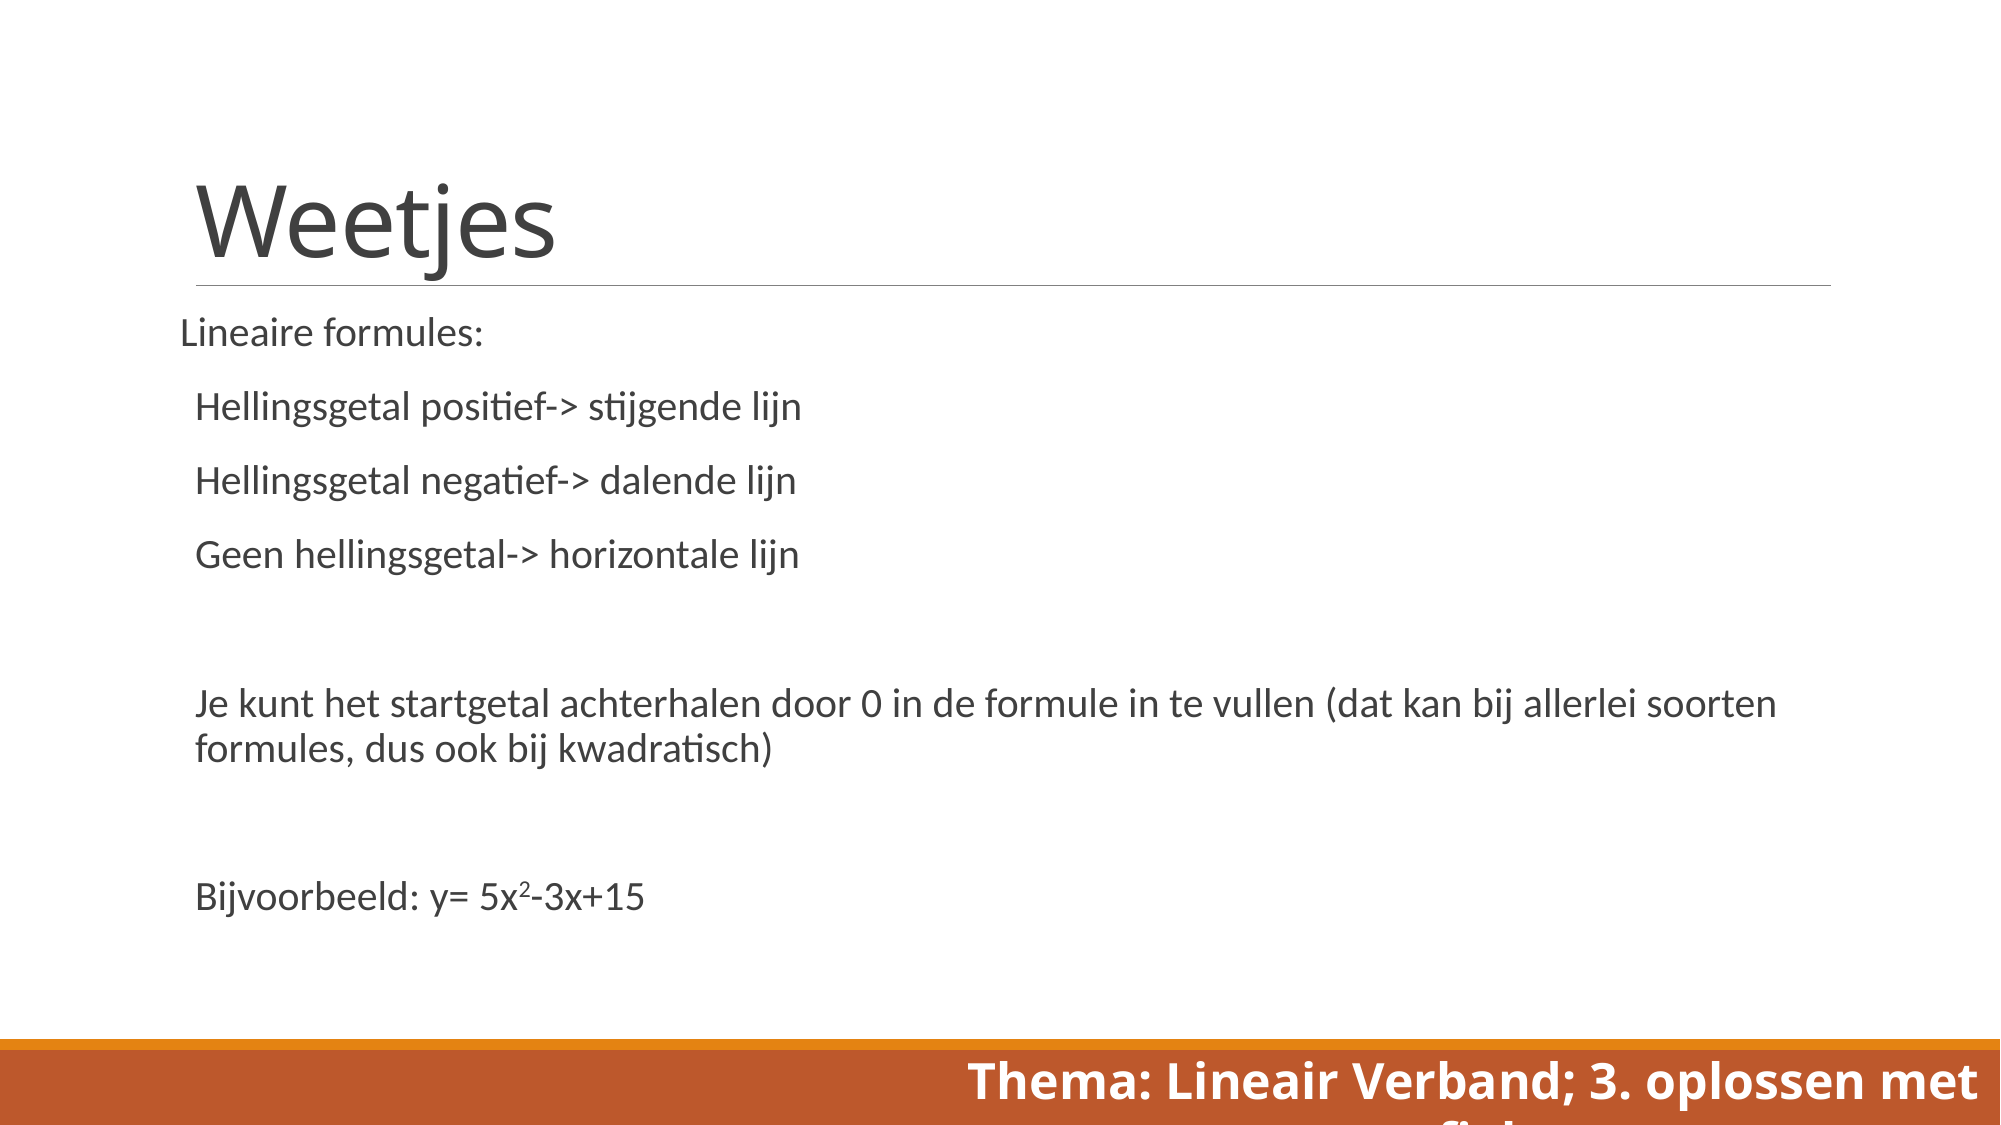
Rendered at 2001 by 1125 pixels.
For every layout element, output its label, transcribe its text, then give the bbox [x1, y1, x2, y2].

text_box Thema: Lineair Verband; 3. oplossen met grafieken [947, 1042, 2000, 1125]
title Weetjes [180, 47, 1830, 285]
list Lineaire formules: Hellingsgetal positief-> stijgende lijn Hellingsgetal negatief-> dalende lijn Geen hellingsgetal-> horizontale lijn Je kunt het startgetal achterhalen door 0 in de formule in te vullen (dat kan bij allerlei soorten formules, dus ook bij kwadratisch) Bijvoorbeeld: y= 5x2-3x+15 [180, 302, 1830, 963]
